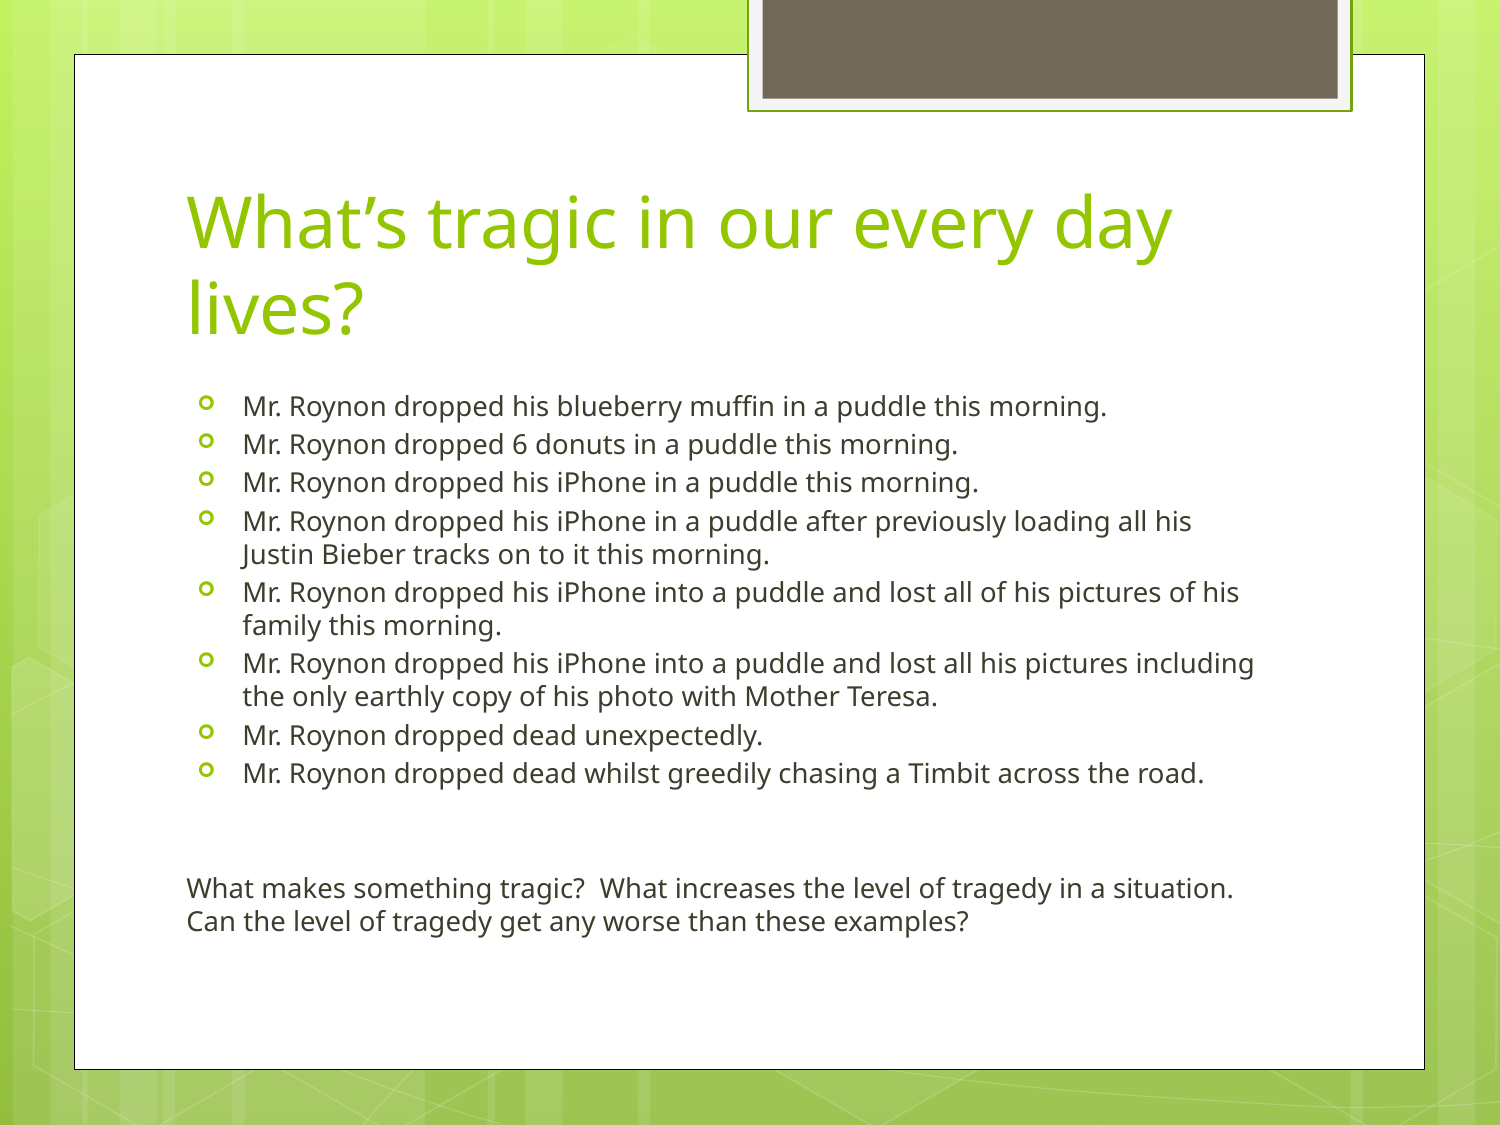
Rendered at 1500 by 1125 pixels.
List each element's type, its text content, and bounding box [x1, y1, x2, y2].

title What’s tragic in our every day lives? [171, 168, 1324, 357]
list Mr. Roynon dropped his blueberry muffin in a puddle this morning. Mr. Roynon dropped 6 donuts in a puddle this morning. Mr. Roynon dropped his iPhone in a puddle this morning. Mr. Roynon dropped his iPhone in a puddle after previously loading all his Justin Bieber tracks on to it this morning. Mr. Roynon dropped his iPhone into a puddle and lost all of his pictures of his family this morning. Mr. Roynon dropped his iPhone into a puddle and lost all his pictures including the only earthly copy of his photo with Mother Teresa. Mr. Roynon dropped dead unexpectedly. Mr. Roynon dropped dead whilst greedily chasing a Timbit across the road. What makes something tragic? What increases the level of tragedy in a situation. Can the level of tragedy get any worse than these examples? [171, 381, 1283, 957]
